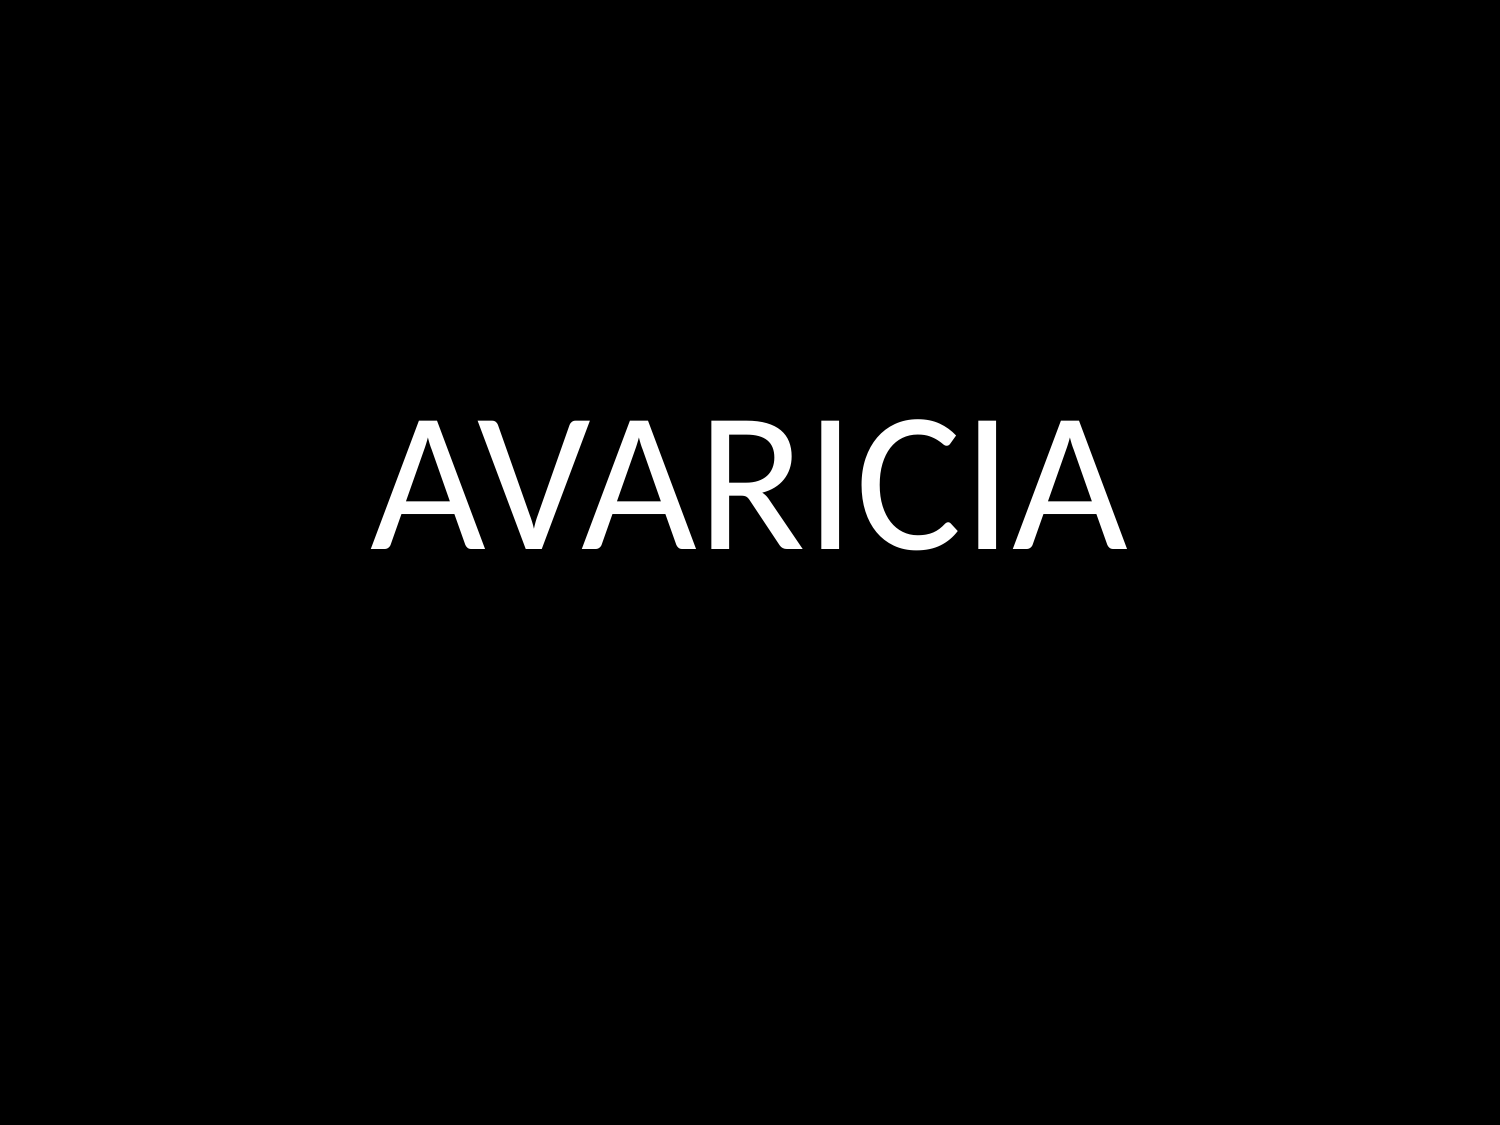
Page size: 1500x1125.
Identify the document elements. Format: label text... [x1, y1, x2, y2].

title AVARICIA [112, 349, 1388, 591]
